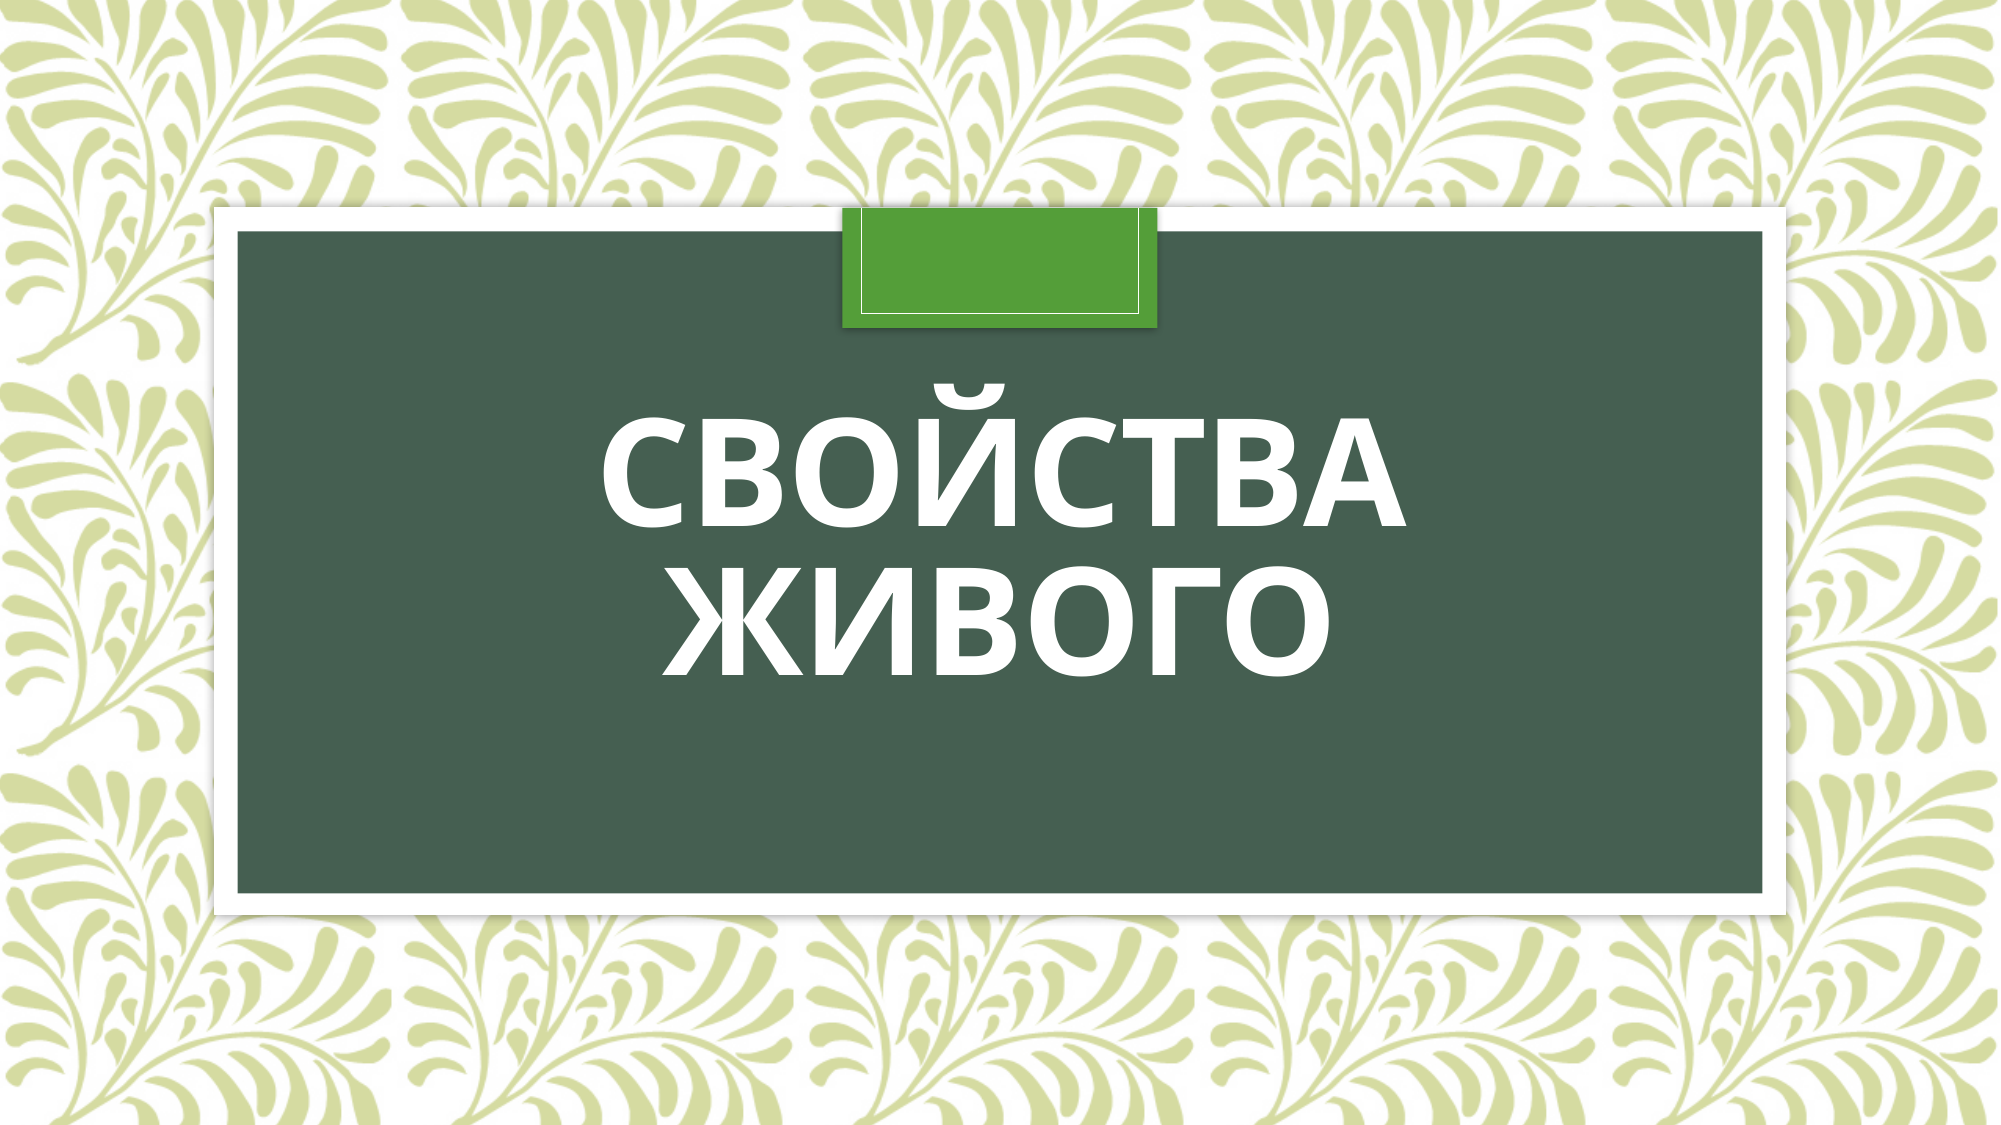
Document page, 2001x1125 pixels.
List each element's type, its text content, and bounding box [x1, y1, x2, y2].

title СВОЙСТВА ЖИВОГО [256, 343, 1745, 769]
